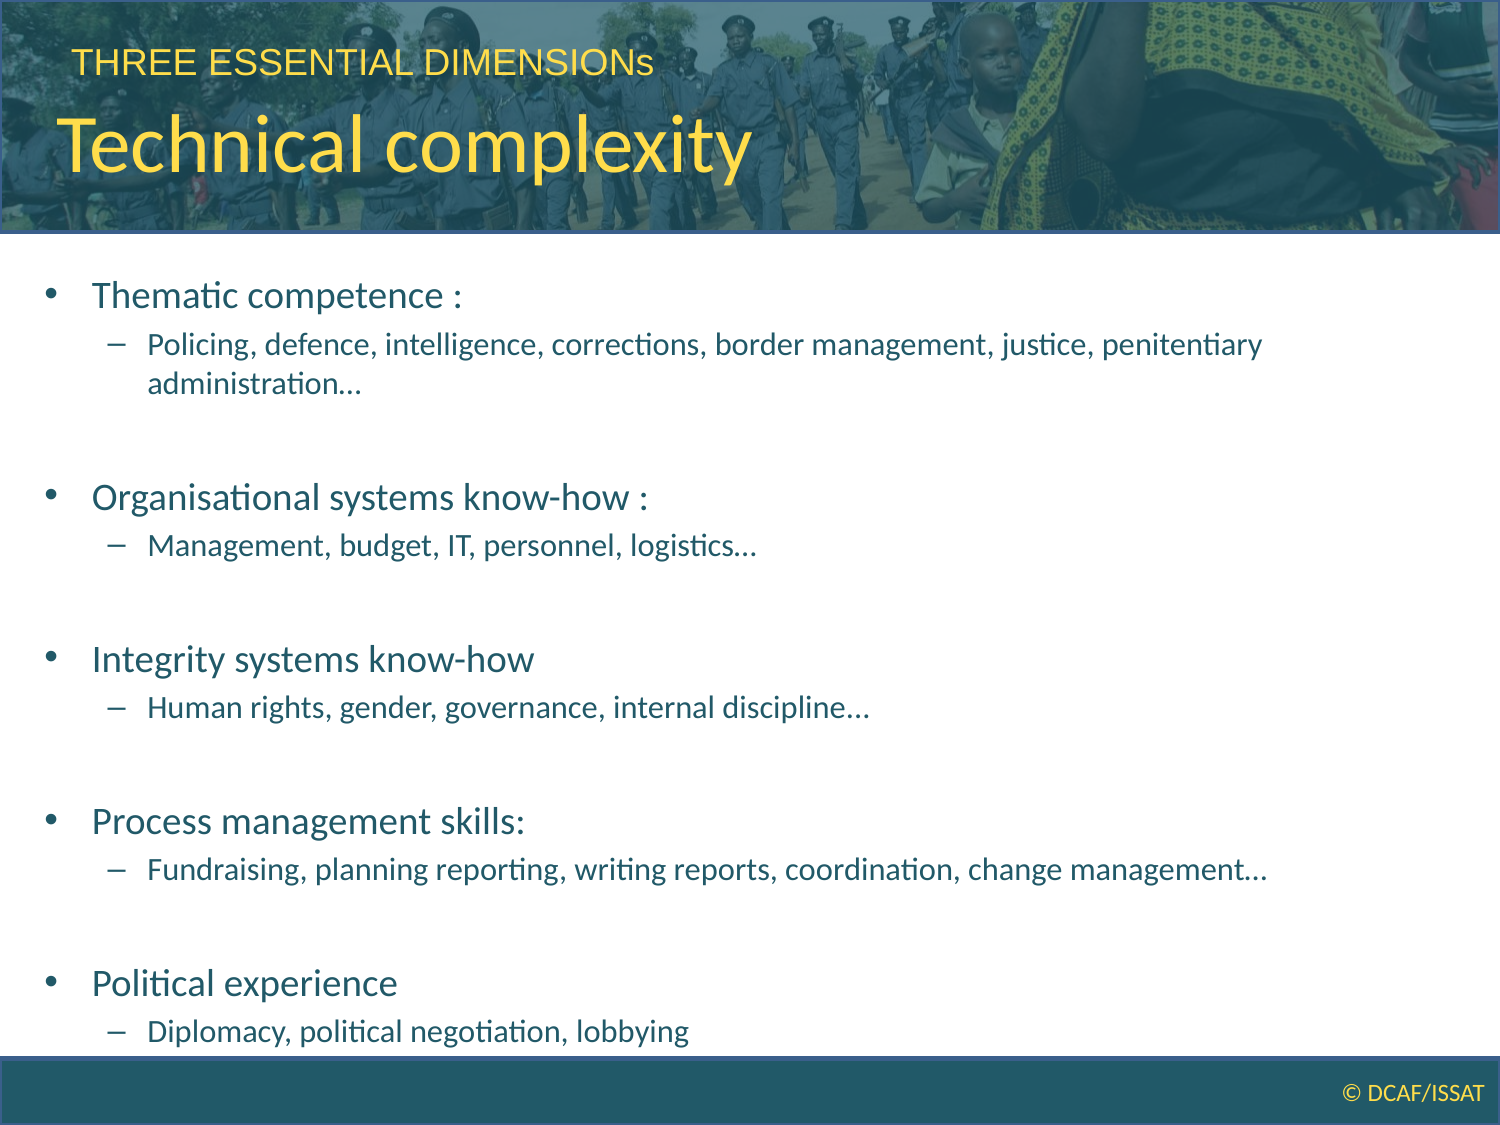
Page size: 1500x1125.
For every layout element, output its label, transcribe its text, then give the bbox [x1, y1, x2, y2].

text_box THREE ESSENTIAL DIMENSIONs [56, 30, 671, 91]
title Technical complexity [41, 45, 1459, 233]
list Thematic competence : Policing, defence, intelligence, corrections, border management, justice, penitentiary administration… Organisational systems know-how : Management, budget, IT, personnel, logistics… Integrity systems know-how Human rights, gender, governance, internal discipline... Process management skills: Fundraising, planning reporting, writing reports, coordination, change management… Political experience Diplomacy, political negotiation, lobbying [29, 262, 1459, 1059]
